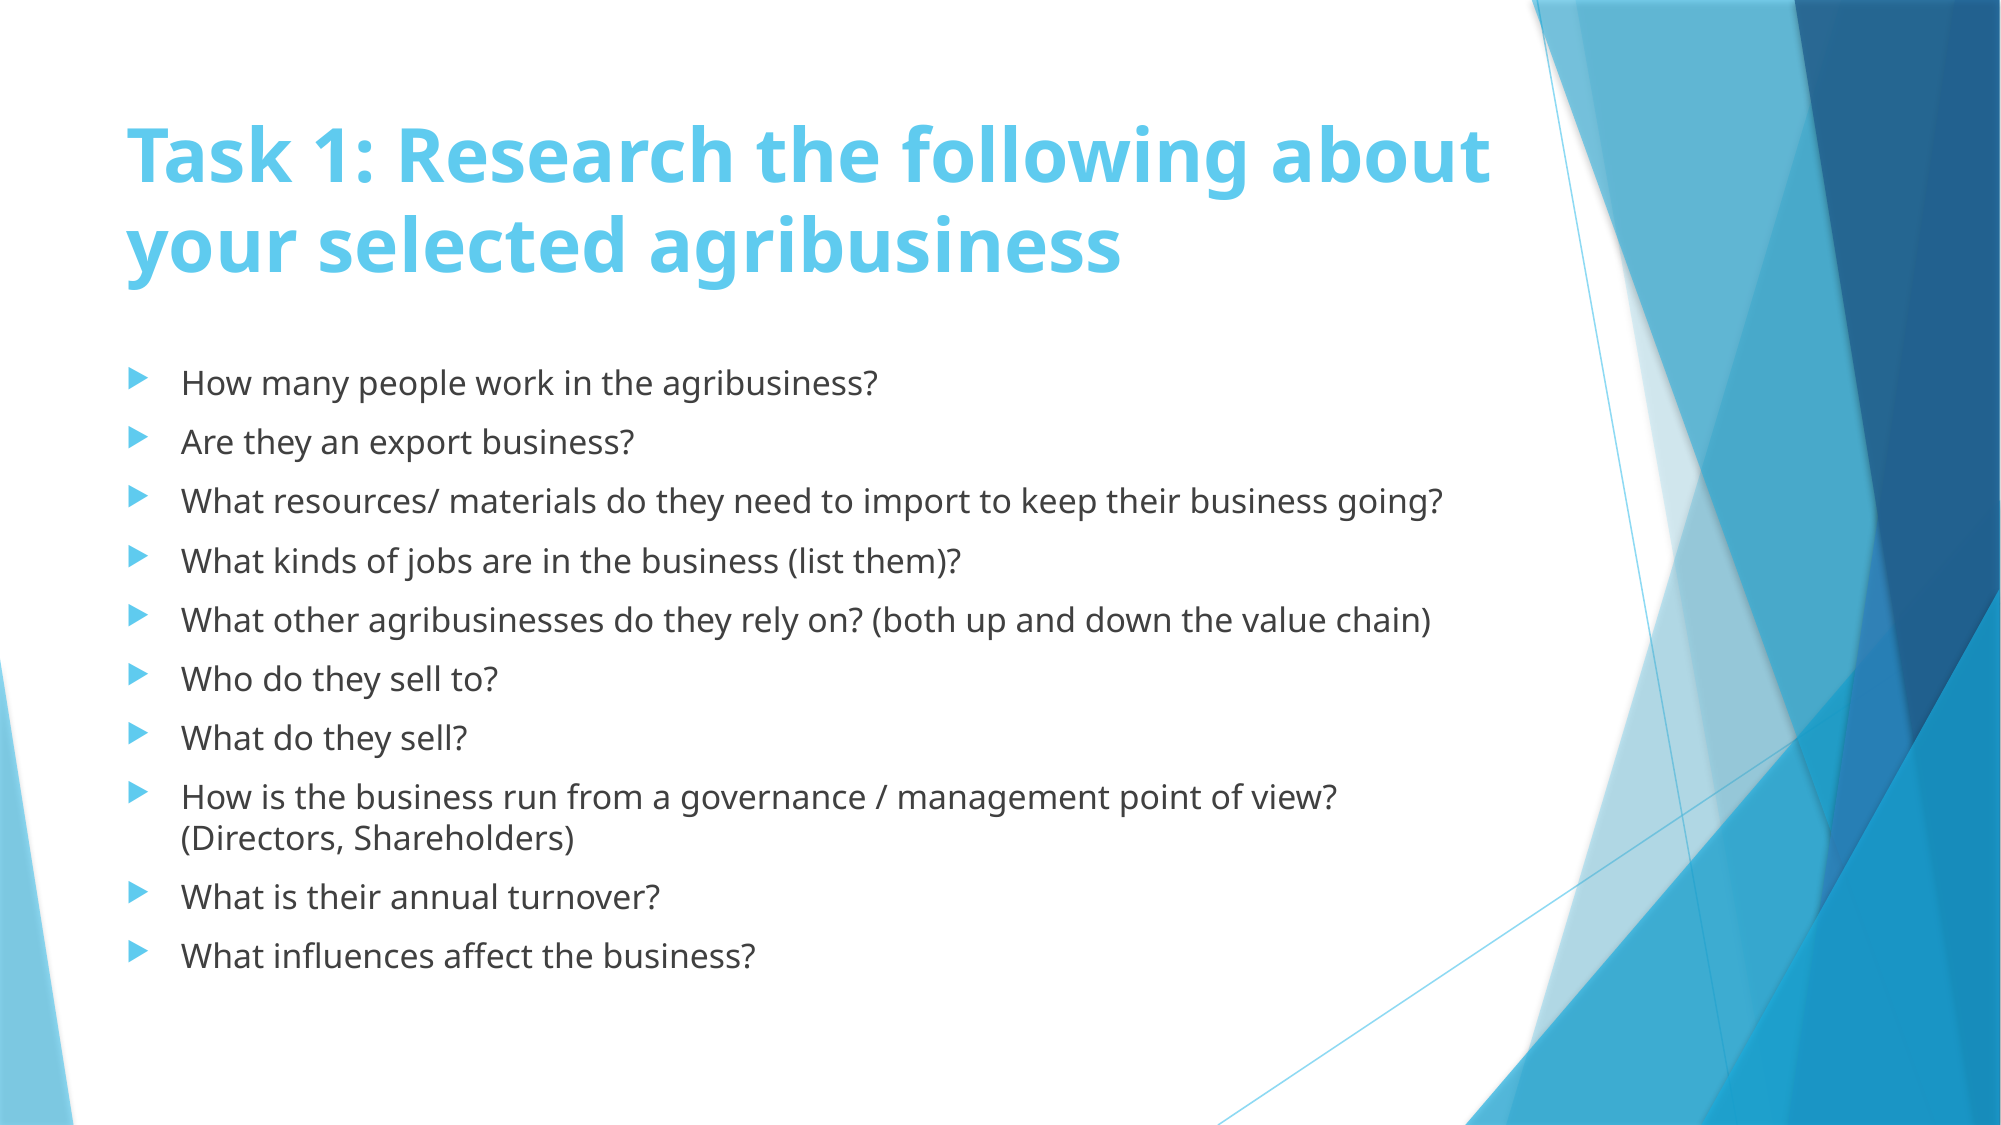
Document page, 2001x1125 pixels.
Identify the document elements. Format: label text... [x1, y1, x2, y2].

title Task 1: Research the following about your selected agribusiness [111, 99, 1522, 317]
list How many people work in the agribusiness? Are they an export business? What resources/ materials do they need to import to keep their business going? What kinds of jobs are in the business (list them)? What other agribusinesses do they rely on? (both up and down the value chain) Who do they sell to? What do they sell? How is the business run from a governance / management point of view? (Directors, Shareholders) What is their annual turnover? What influences affect the business? [111, 354, 1522, 992]
